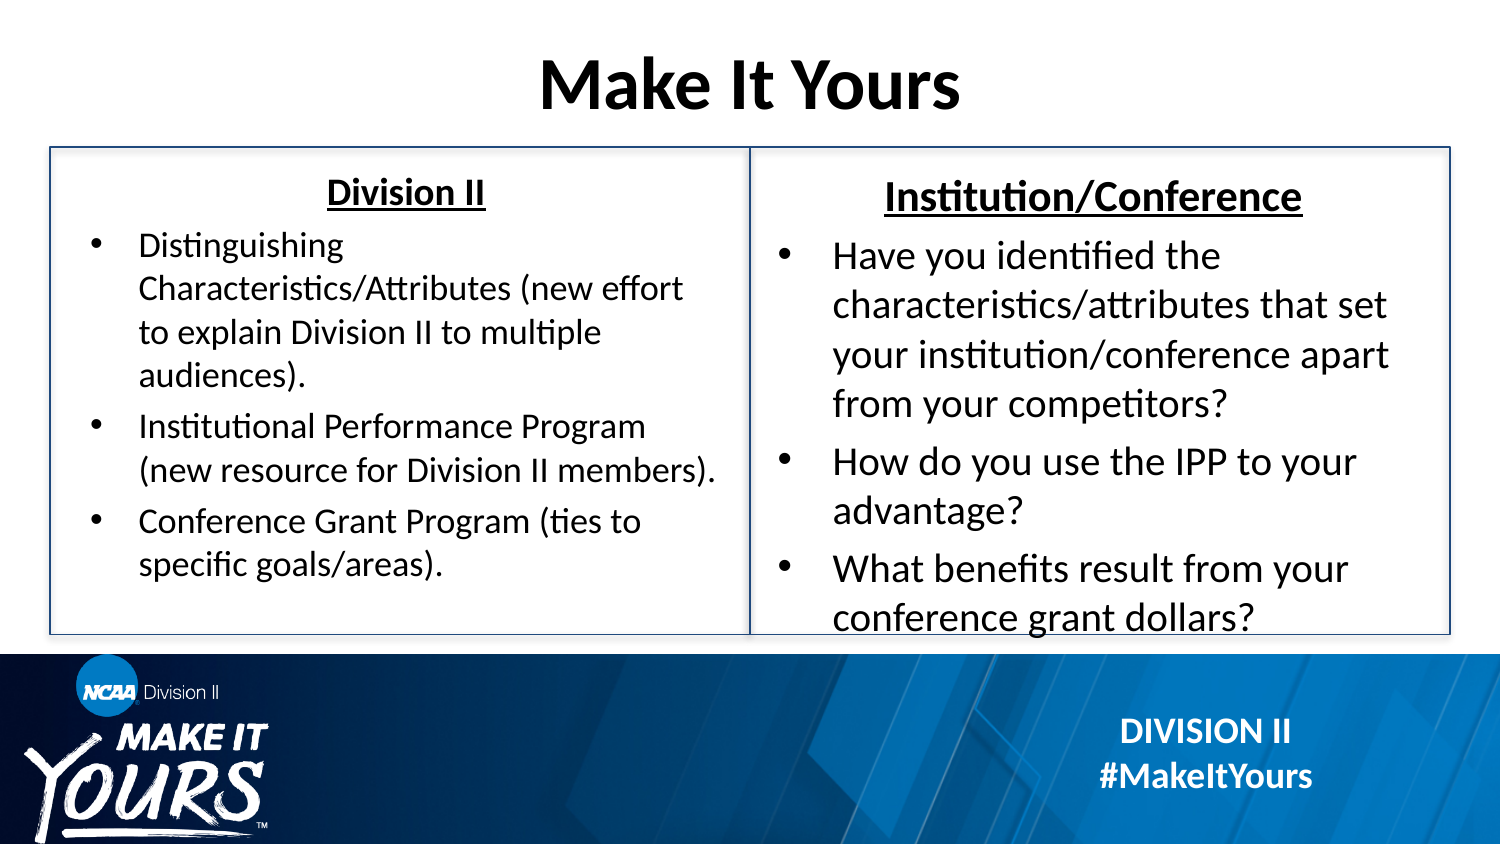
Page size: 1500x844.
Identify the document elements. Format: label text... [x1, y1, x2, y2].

list Institution/Conference Have you identified the characteristics/attributes that set your institution/conference apart from your competitors? How do you use the IPP to your advantage? What benefits result from your conference grant dollars? [762, 159, 1425, 655]
title Make It Yours [75, 9, 1425, 150]
list Division II Distinguishing Characteristics/Attributes (new effort to explain Division II to multiple audiences). Institutional Performance Program (new resource for Division II members). Conference Grant Program (ties to specific goals/areas). [75, 159, 738, 622]
picture [0, 654, 1500, 844]
